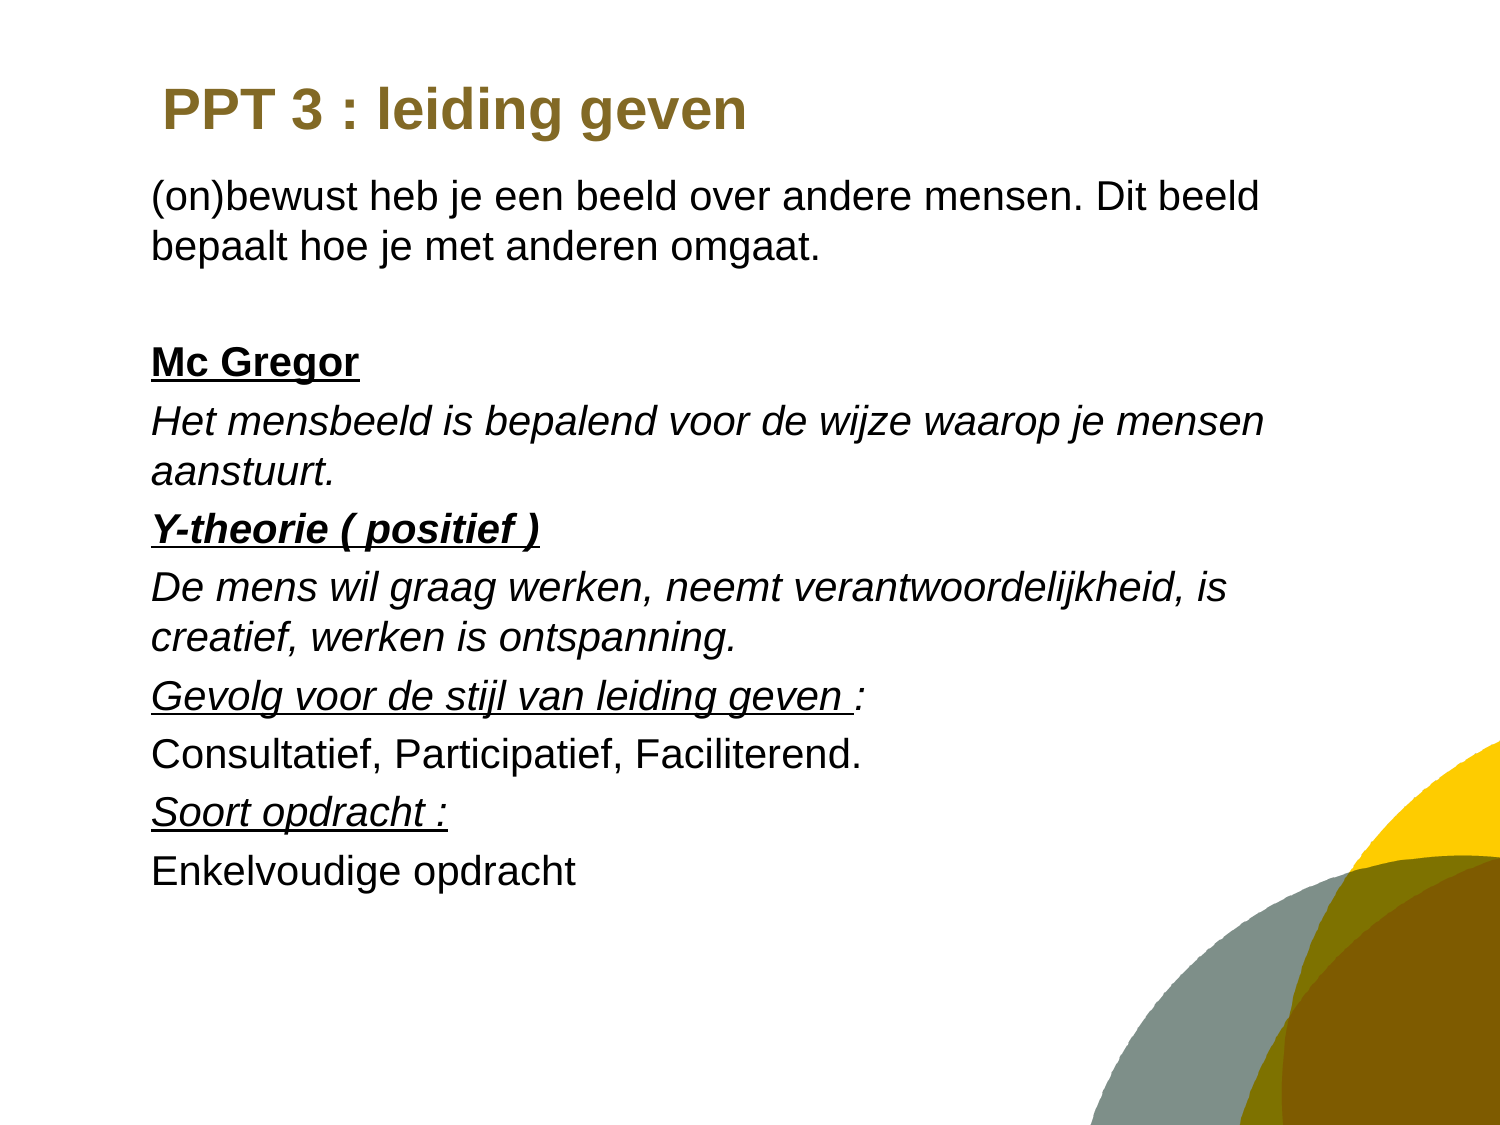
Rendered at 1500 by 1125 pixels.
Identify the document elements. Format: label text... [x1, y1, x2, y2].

list (on)bewust heb je een beeld over andere mensen. Dit beeld bepaalt hoe je met anderen omgaat. Mc Gregor Het mensbeeld is bepalend voor de wijze waarop je mensen aanstuurt. Y-theorie ( positief ) De mens wil graag werken, neemt verantwoordelijkheid, is creatief, werken is ontspanning. Gevolg voor de stijl van leiding geven : Consultatief, Participatief, Faciliterend. Soort opdracht : Enkelvoudige opdracht [135, 160, 1402, 994]
picture [66, 727, 1500, 1125]
title PPT 3 : leiding geven [147, 54, 1414, 149]
